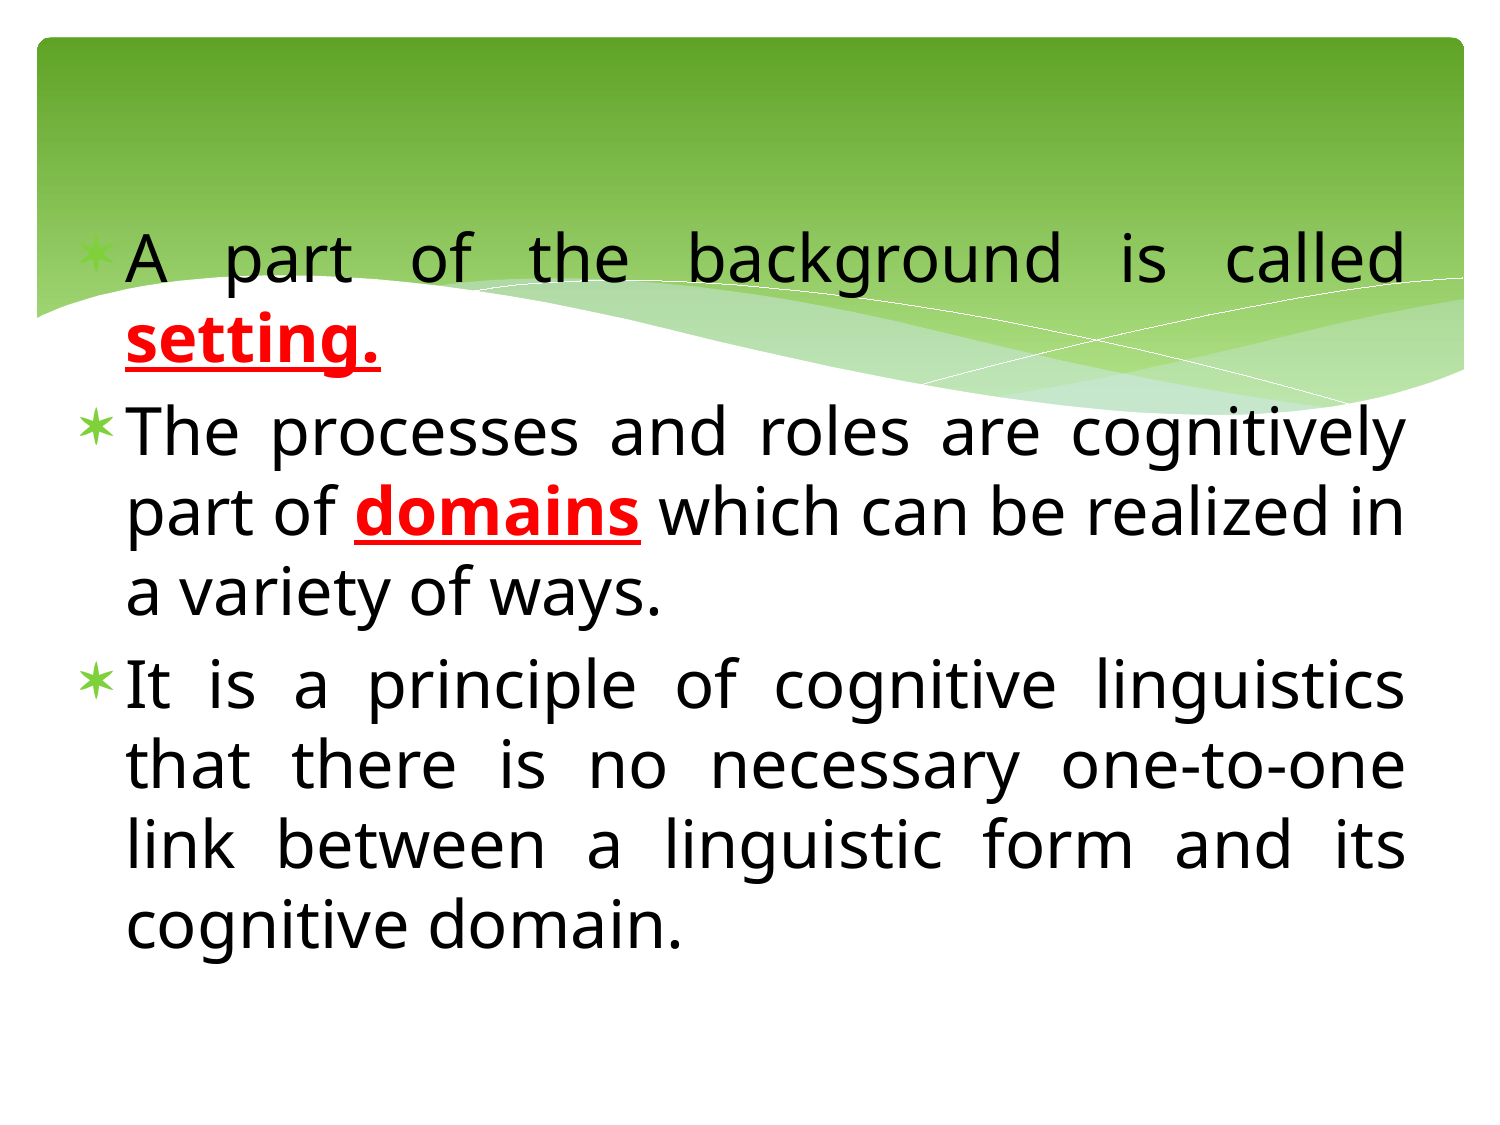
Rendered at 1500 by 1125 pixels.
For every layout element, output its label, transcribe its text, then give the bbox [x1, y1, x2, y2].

list A part of the background is called setting. The processes and roles are cognitively part of domains which can be realized in a variety of ways. It is a principle of cognitive linguistics that there is no necessary one-to-one link between a linguistic form and its cognitive domain. [64, 208, 1424, 1005]
